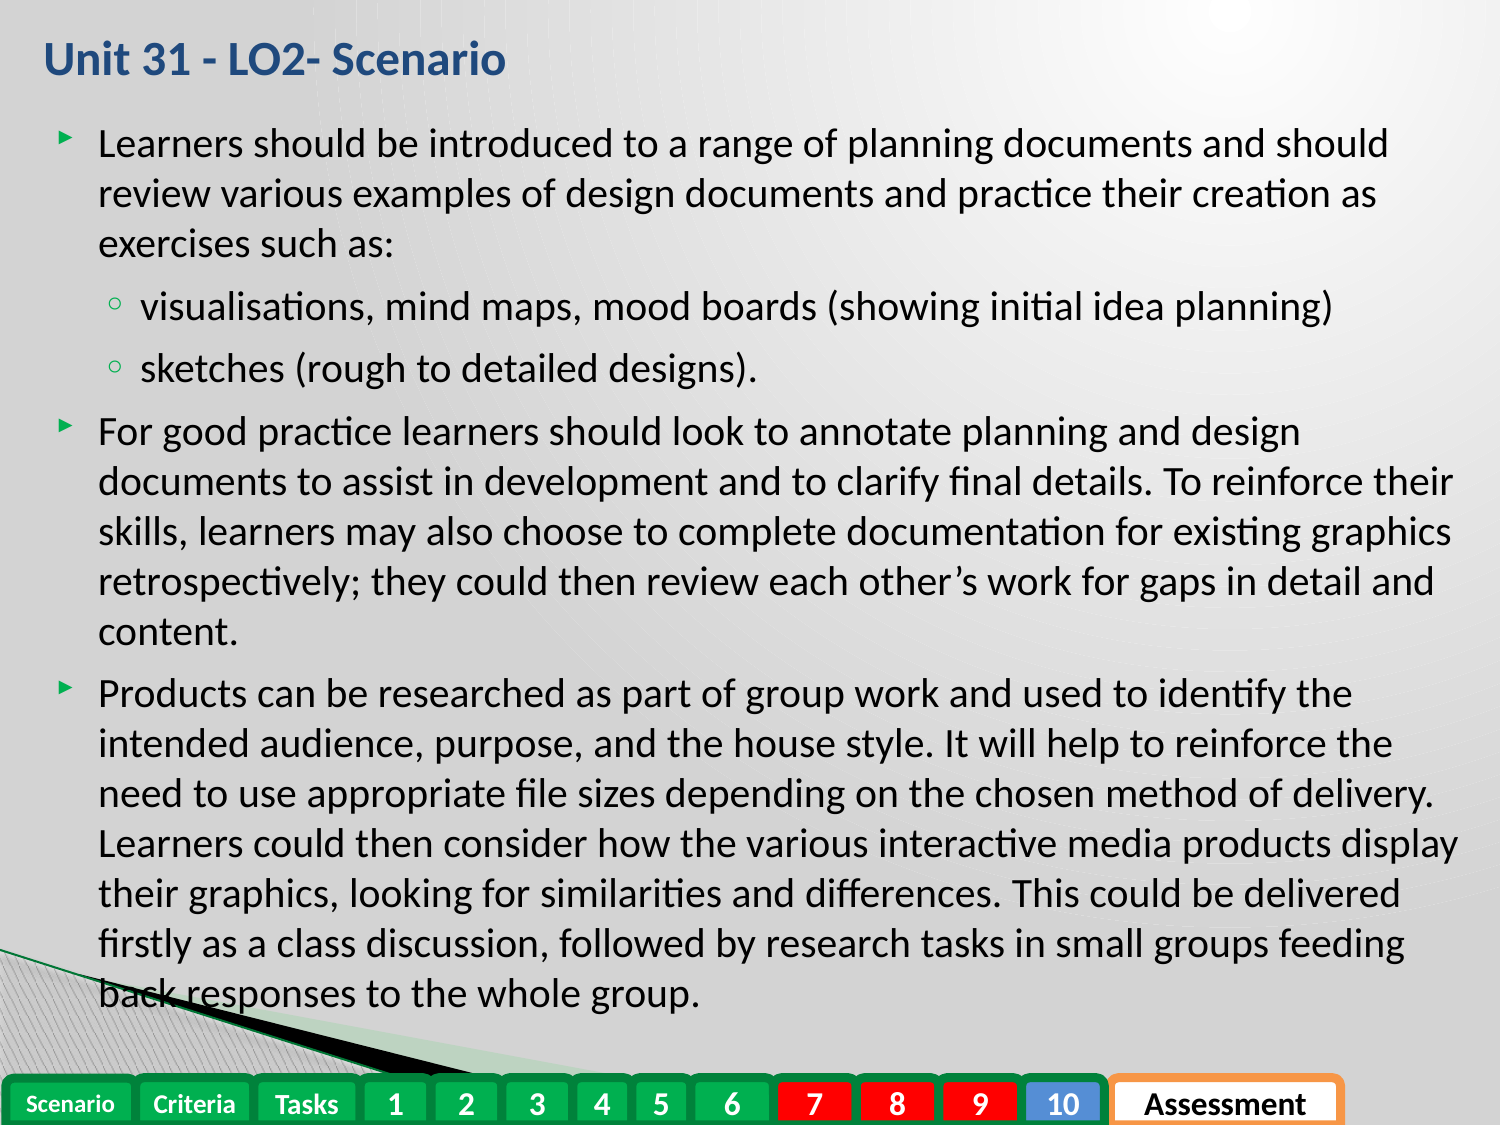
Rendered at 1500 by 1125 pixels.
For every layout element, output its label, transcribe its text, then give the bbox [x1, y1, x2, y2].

list Learners should be introduced to a range of planning documents and should review various examples of design documents and practice their creation as exercises such as: visualisations, mind maps, mood boards (showing initial idea planning) sketches (rough to detailed designs). For good practice learners should look to annotate planning and design documents to assist in development and to clarify final details. To reinforce their skills, learners may also choose to complete documentation for existing graphics retrospectively; they could then review each other’s work for gaps in detail and content. Products can be researched as part of group work and used to identify the intended audience, purpose, and the house style. It will help to reinforce the need to use appropriate file sizes depending on the chosen method of delivery. Learners could then consider how the various interactive media products display their graphics, looking for similarities and differences. This could be delivered firstly as a class discussion, followed by research tasks in small groups feeding back responses to the whole group. [23, 108, 1477, 1035]
title Unit 31 - LO2- Scenario [17, 19, 1483, 94]
